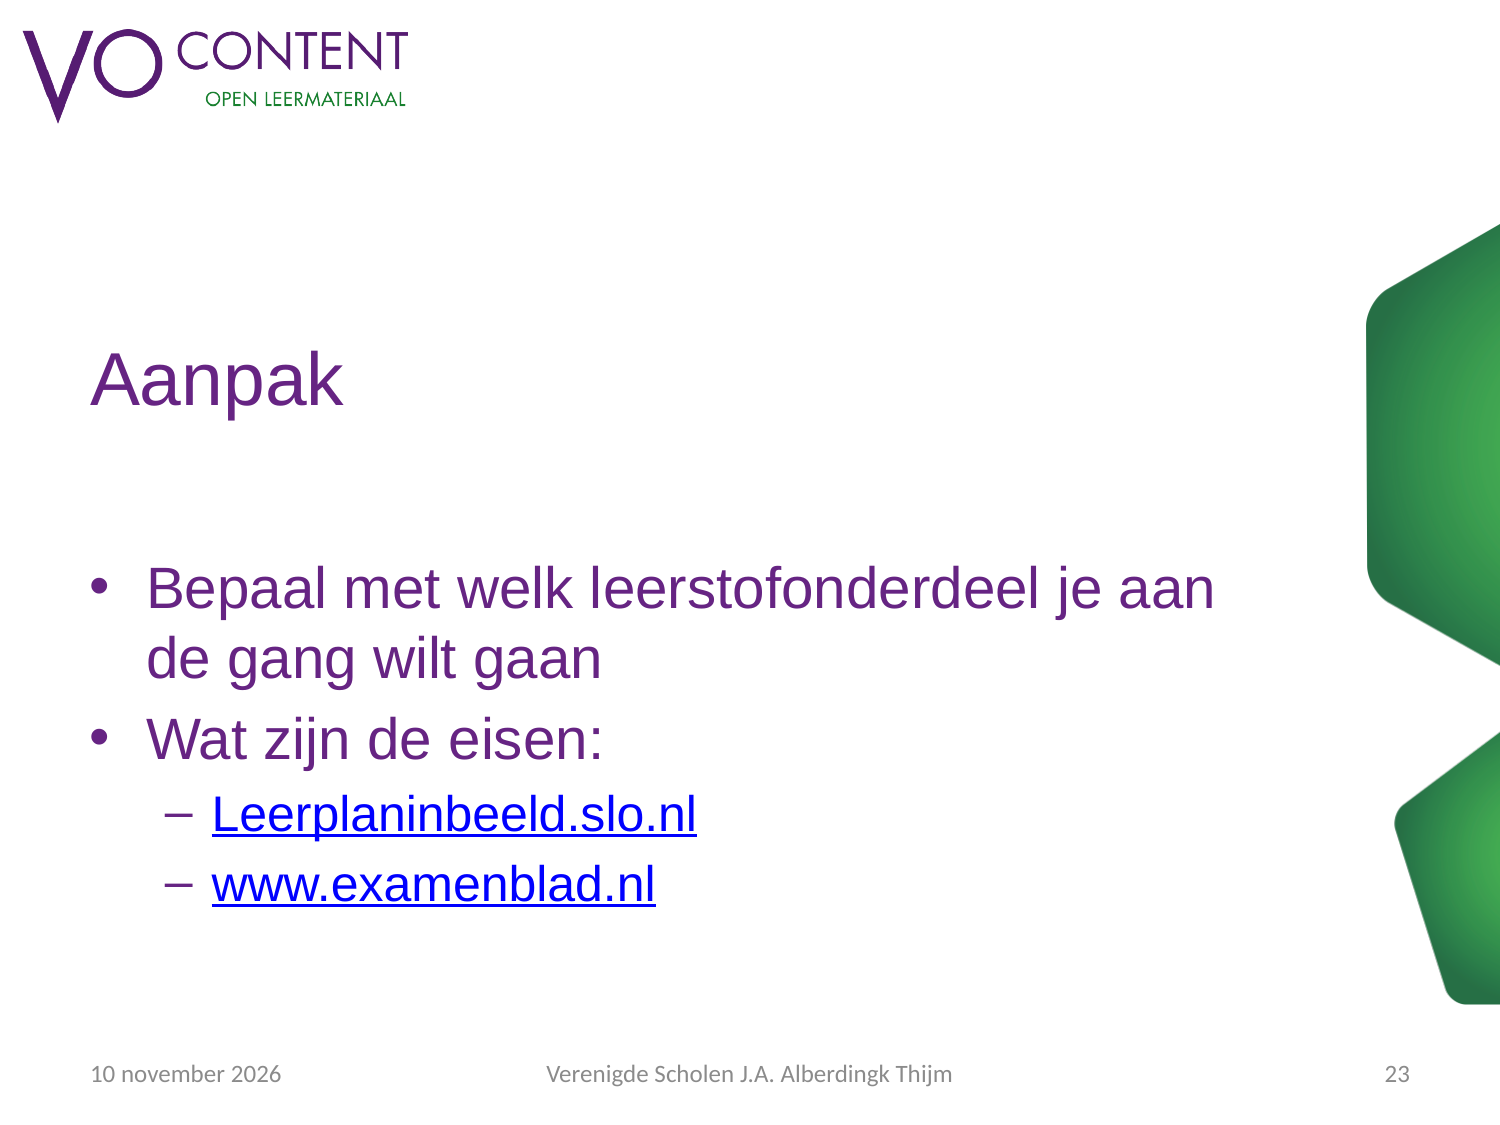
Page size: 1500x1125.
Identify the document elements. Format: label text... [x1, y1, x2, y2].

title Aanpak [75, 265, 1237, 486]
footer Verenigde Scholen J.A. Alberdingk Thijm [512, 1042, 988, 1103]
slide_number 23 [1074, 1042, 1425, 1103]
picture [22, 29, 408, 124]
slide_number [75, 1042, 425, 1103]
picture [1366, 222, 1500, 1005]
list Bepaal met welk leerstofonderdeel je aan de gang wilt gaan Wat zijn de eisen: Leerplaninbeeld.slo.nl www.examenblad.nl [75, 542, 1237, 1005]
